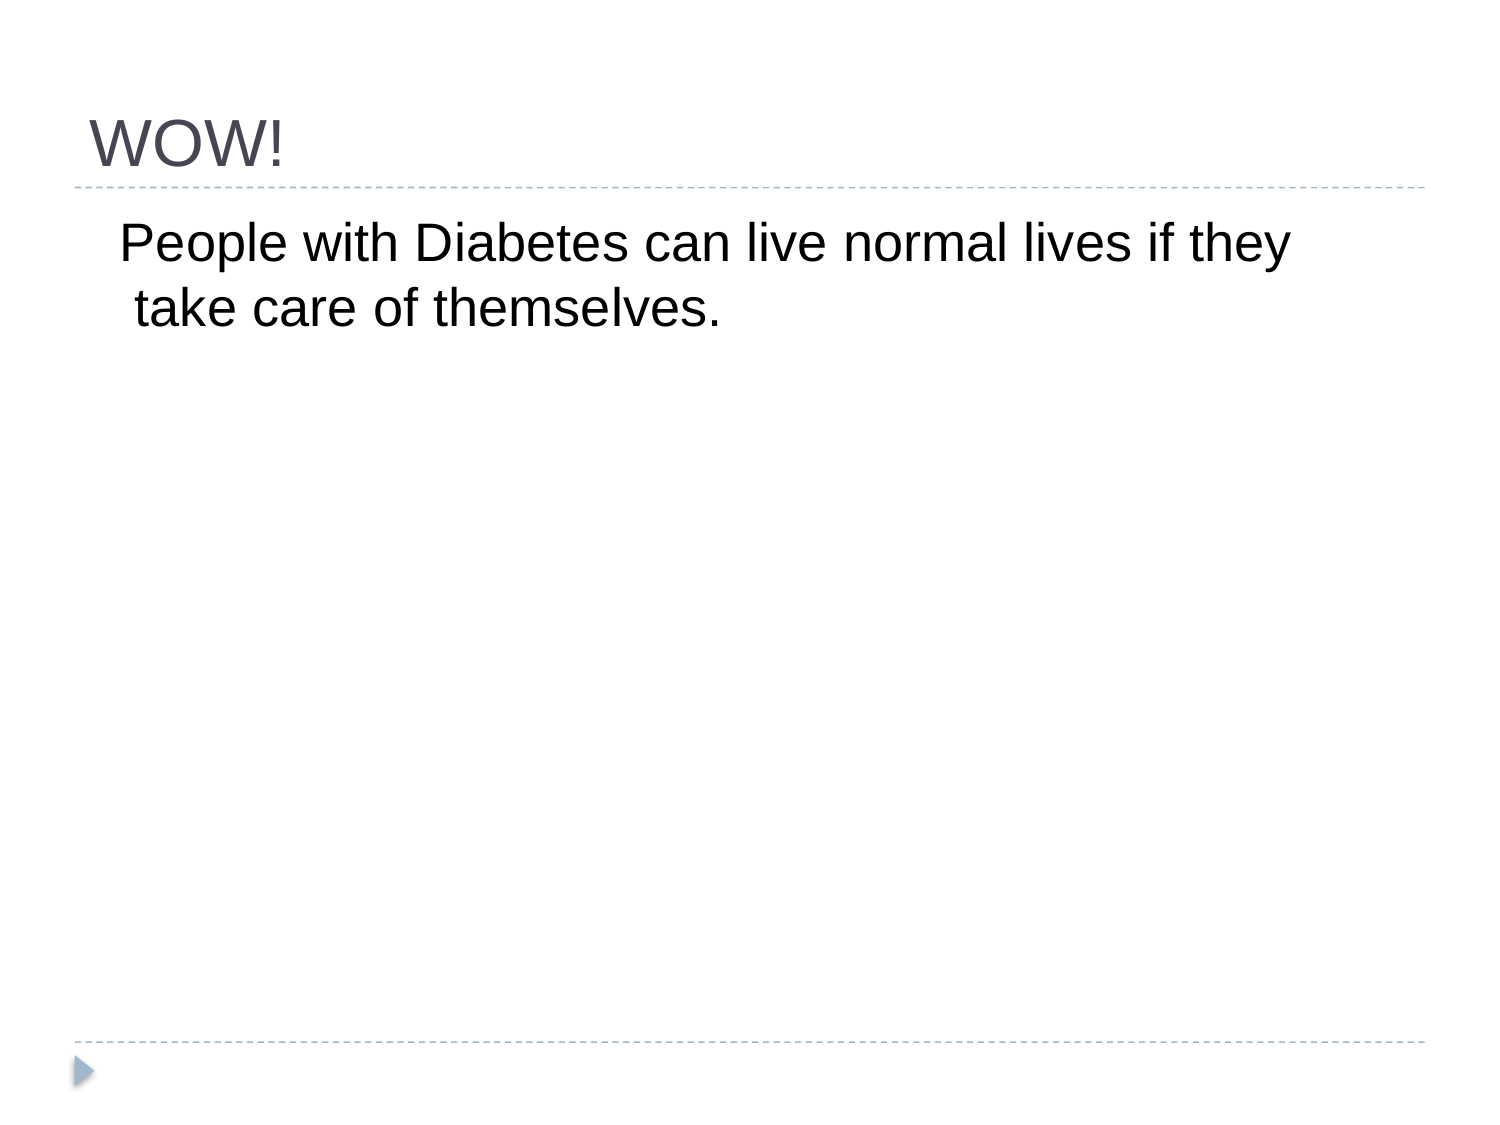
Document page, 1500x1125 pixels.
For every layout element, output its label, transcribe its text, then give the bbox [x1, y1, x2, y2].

title WOW! [75, 24, 1425, 188]
list People with Diabetes can live normal lives if they take care of themselves. [75, 200, 1425, 1006]
